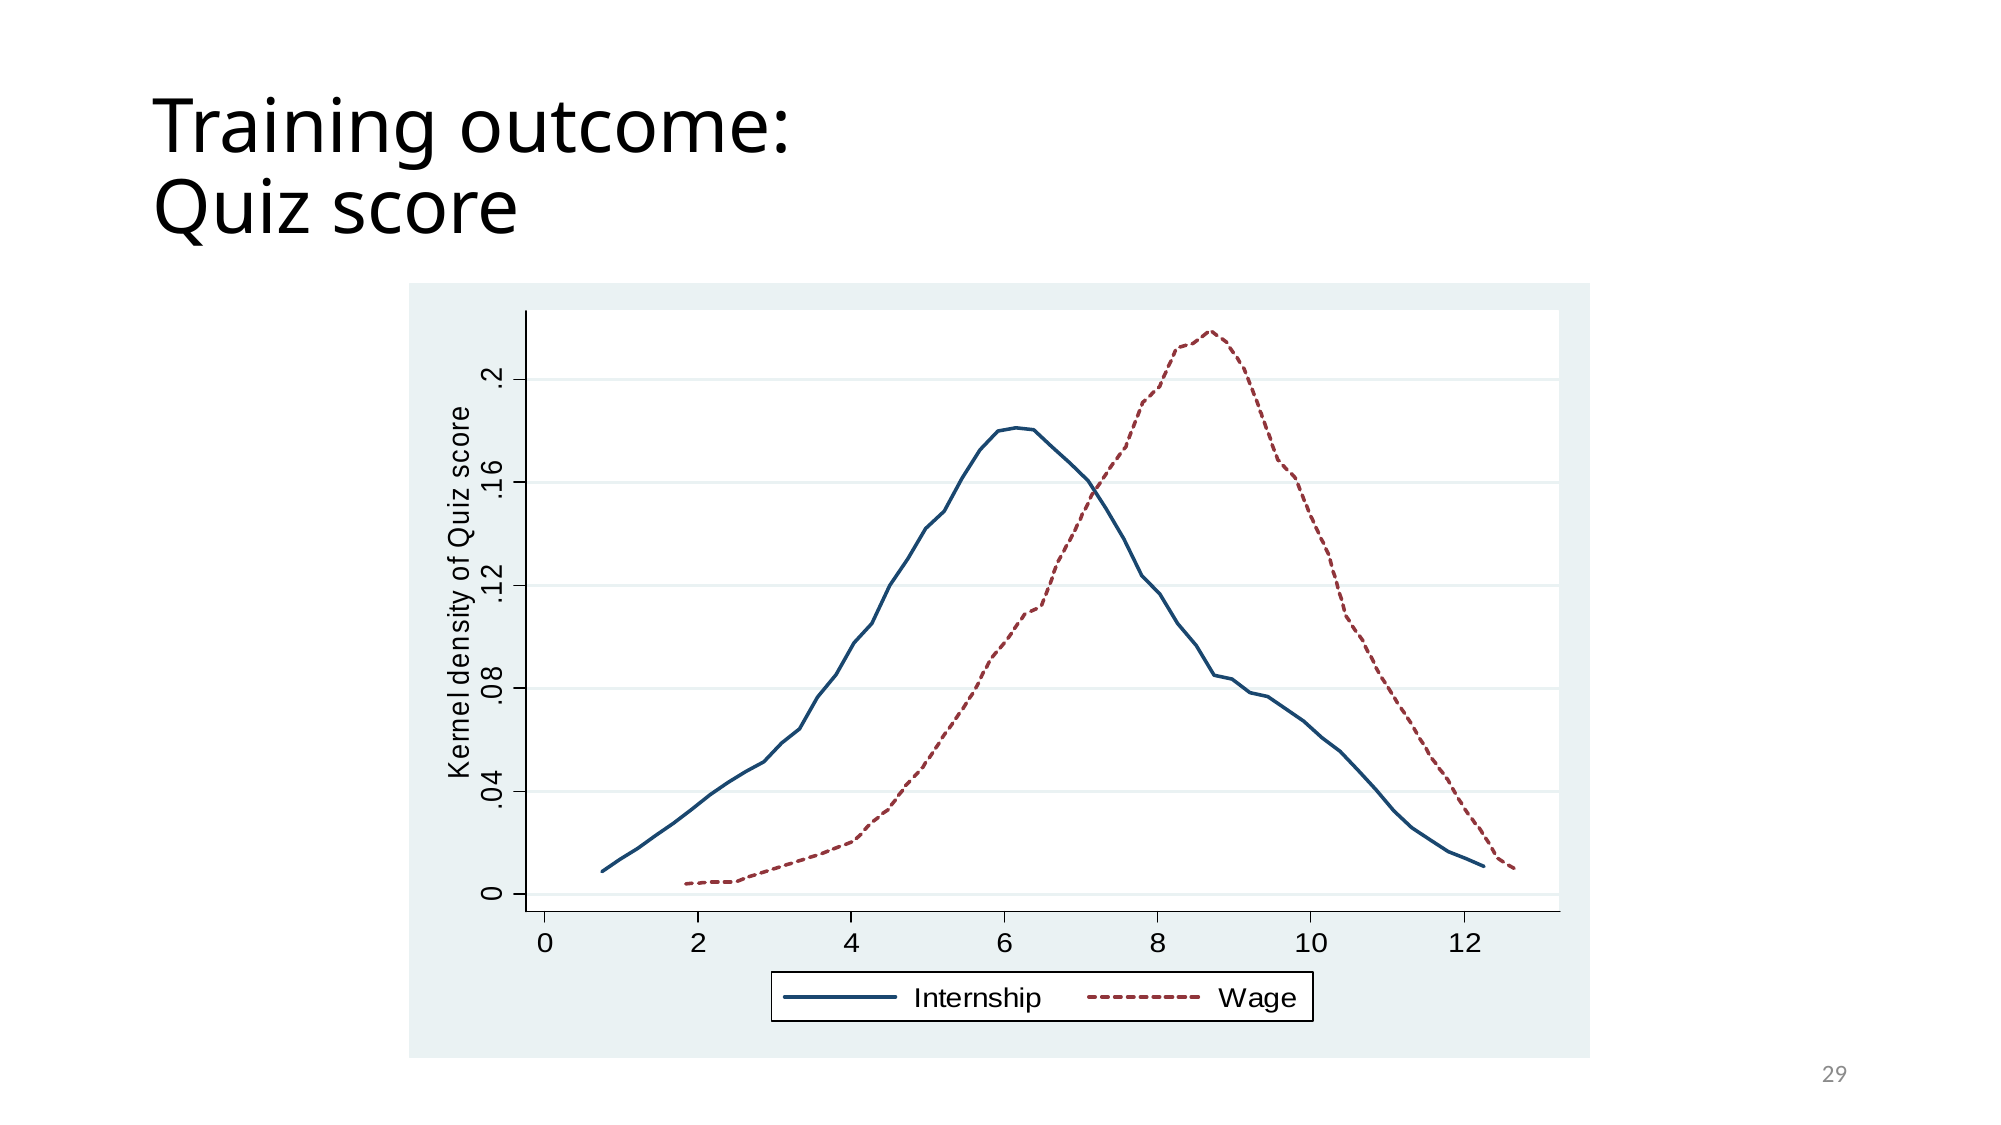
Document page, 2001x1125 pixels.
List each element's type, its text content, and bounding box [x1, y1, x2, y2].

title Training outcome: Quiz score [137, 59, 1863, 278]
slide_number 29 [1412, 1042, 1863, 1103]
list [409, 283, 1591, 1059]
